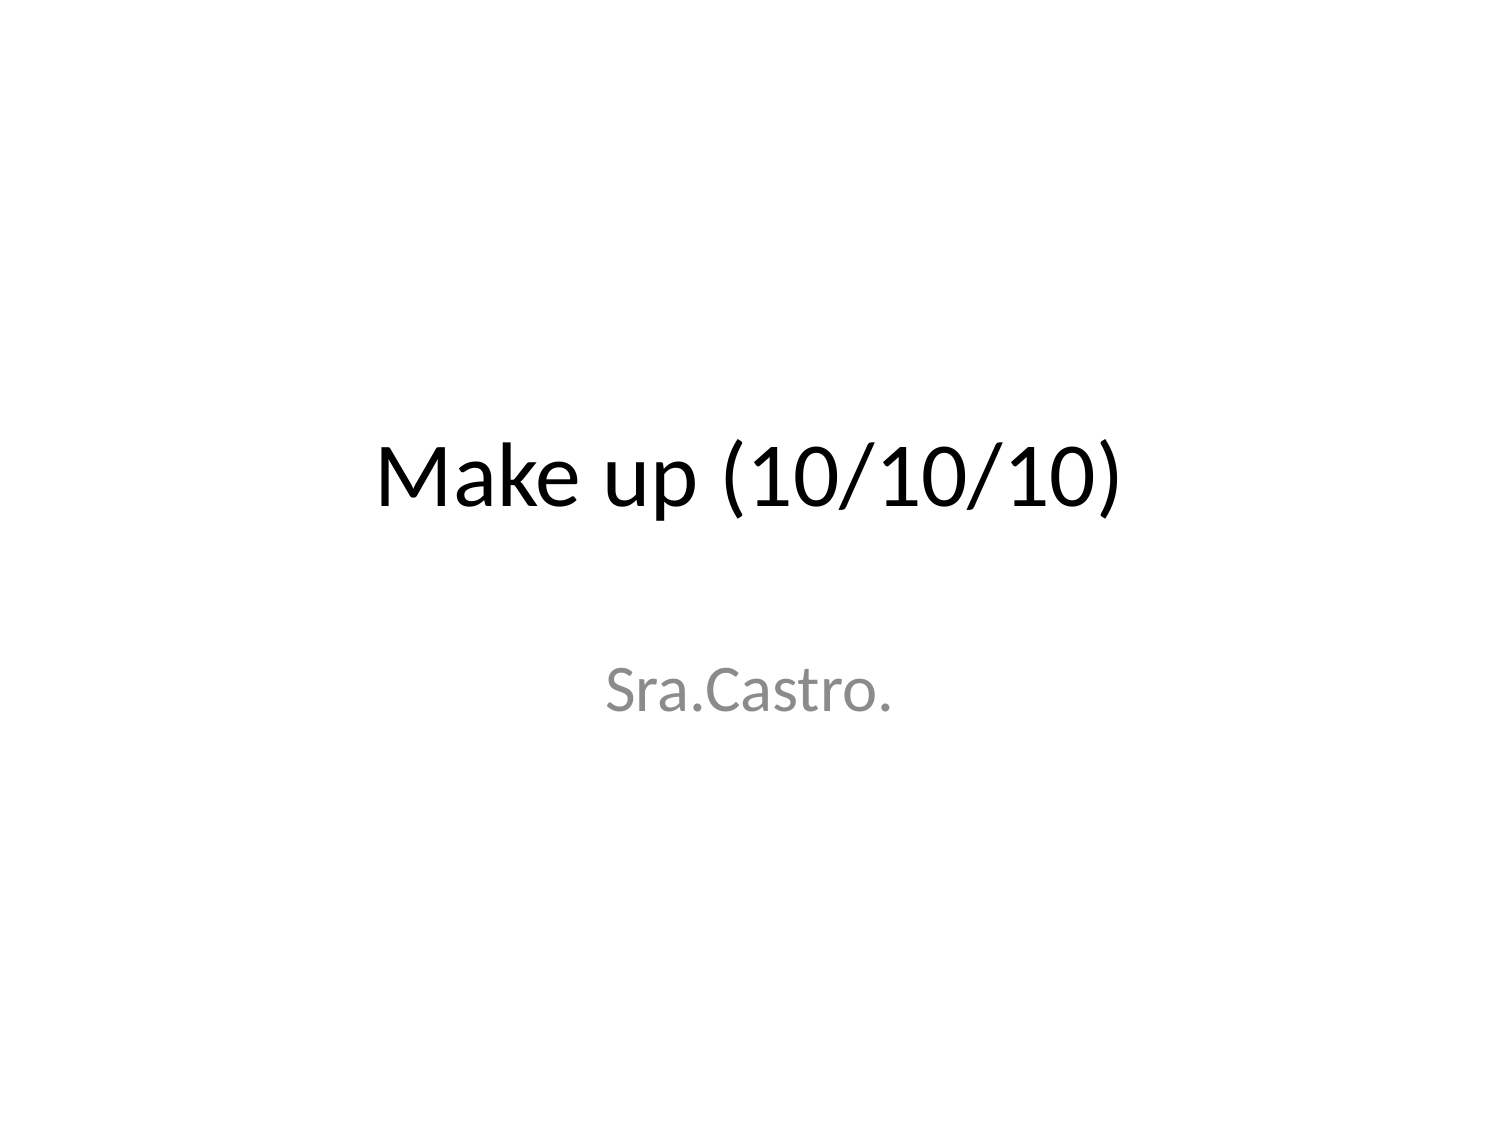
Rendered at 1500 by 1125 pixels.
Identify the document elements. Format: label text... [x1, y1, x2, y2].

subtitle Sra.Castro. [225, 637, 1275, 925]
title Make up (10/10/10) [112, 349, 1388, 591]
